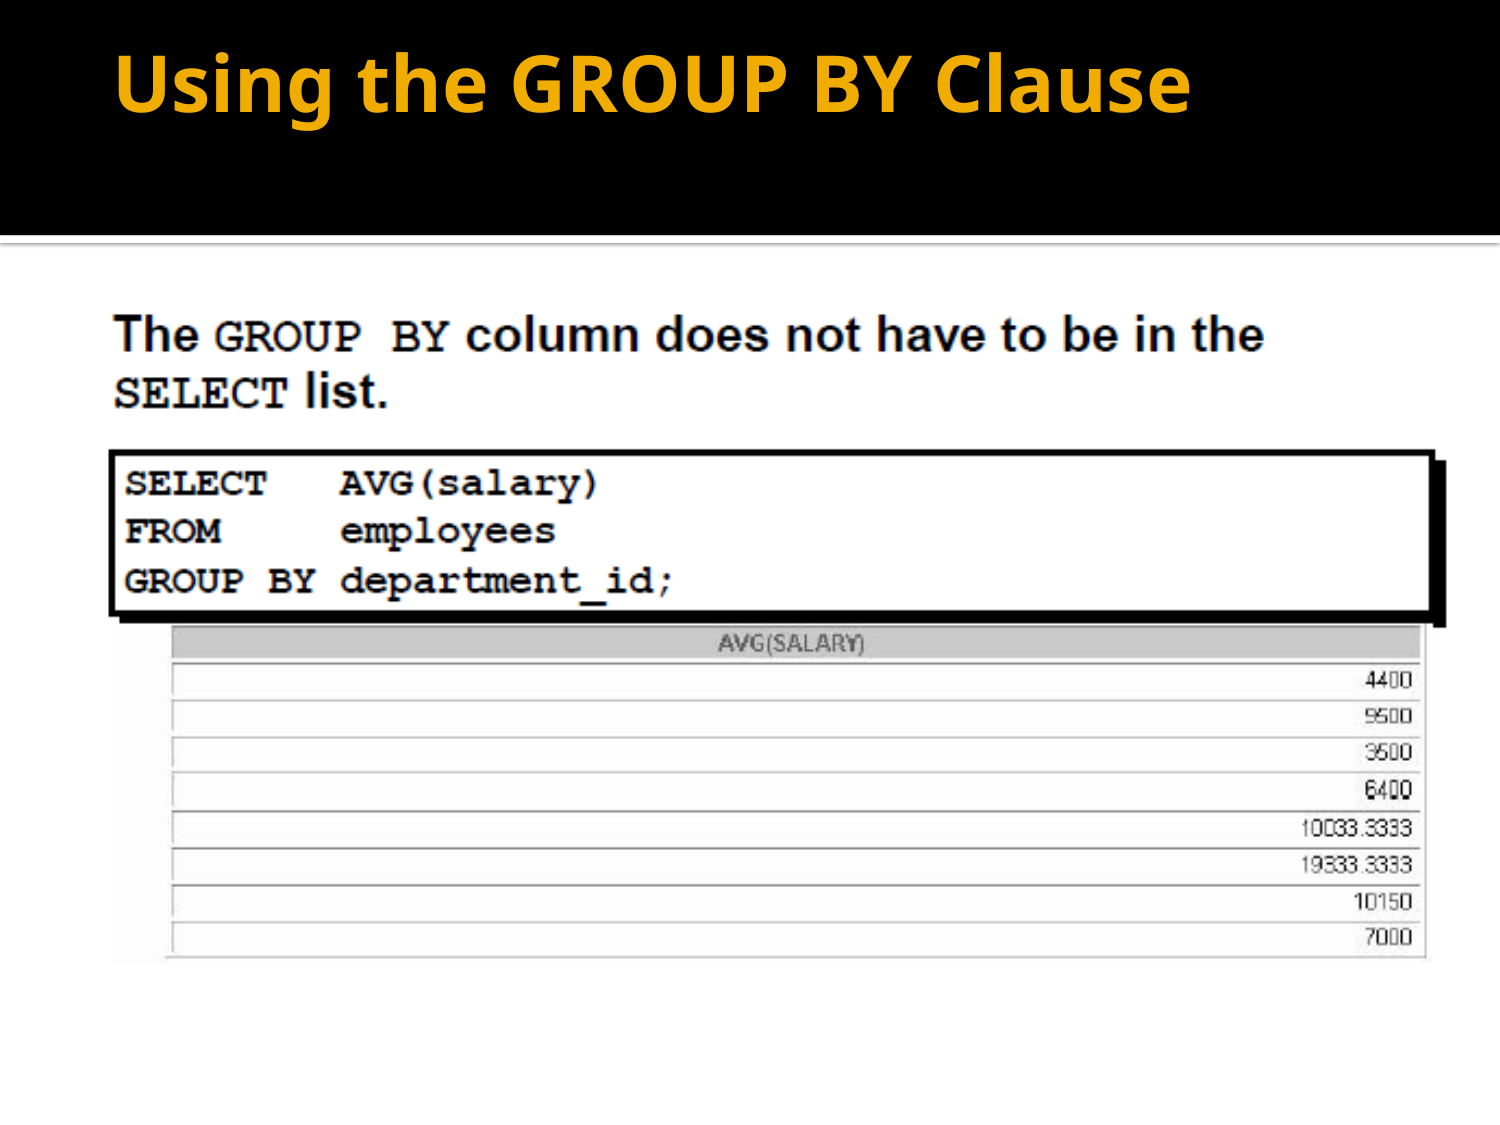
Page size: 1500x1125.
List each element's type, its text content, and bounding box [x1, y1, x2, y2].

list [62, 274, 1466, 963]
title Using the GROUP BY Clause [75, 25, 1425, 231]
